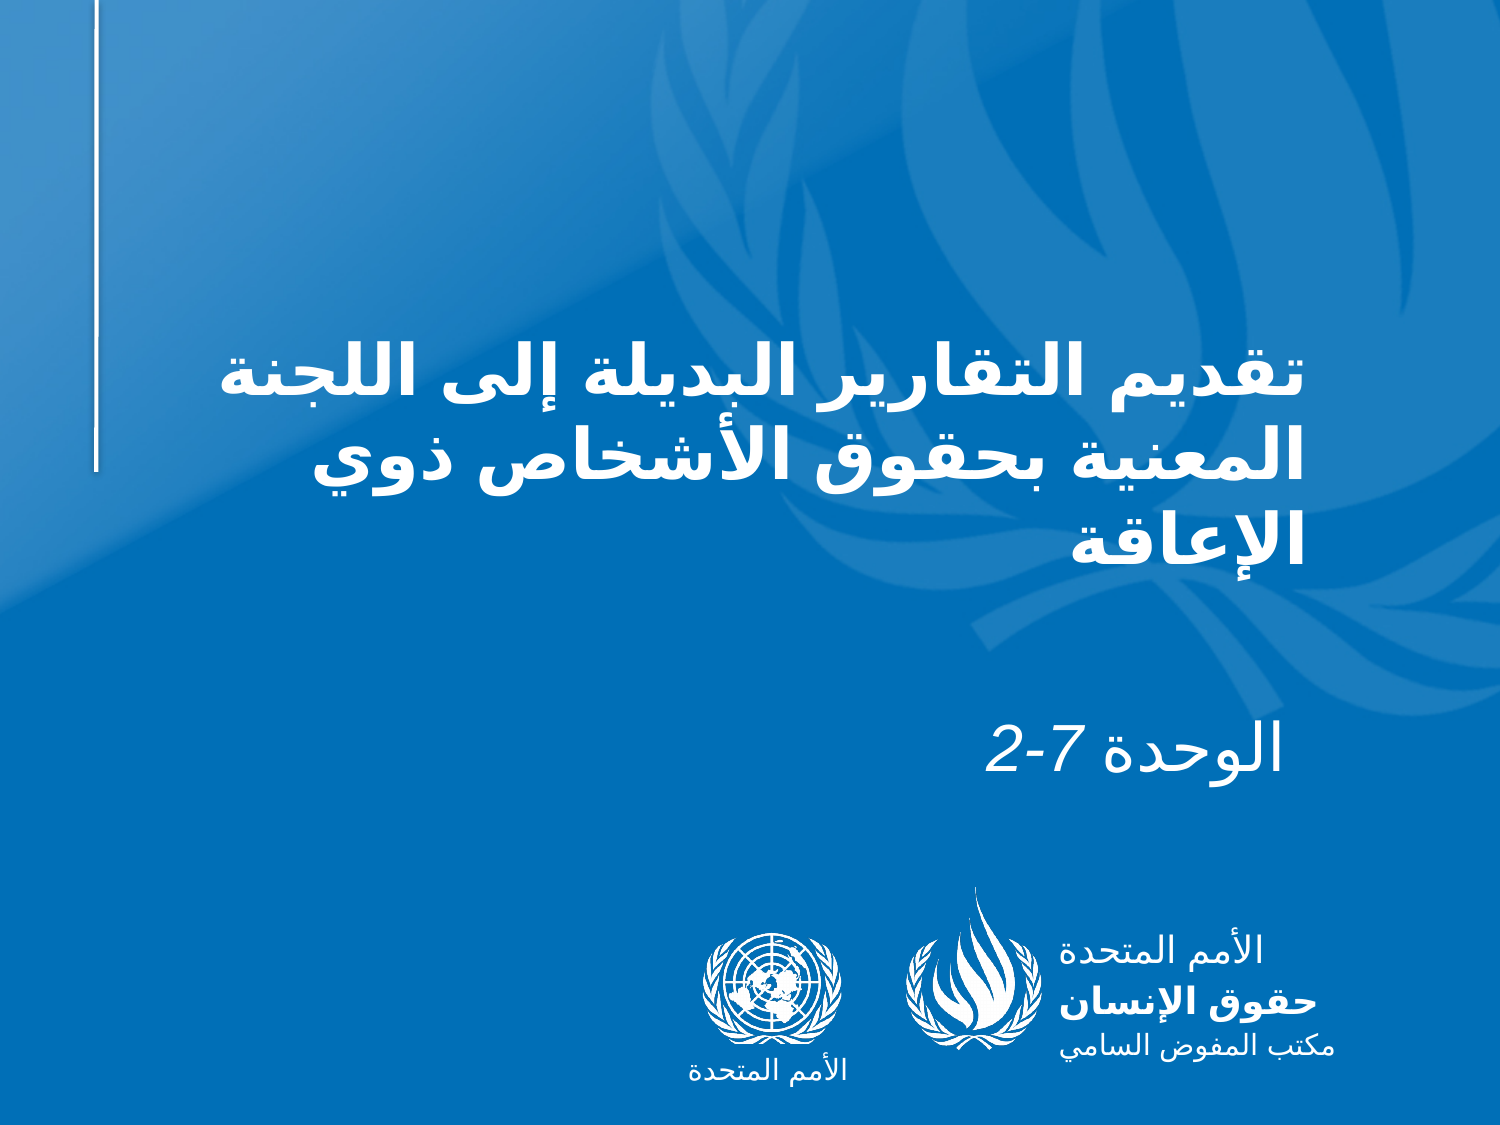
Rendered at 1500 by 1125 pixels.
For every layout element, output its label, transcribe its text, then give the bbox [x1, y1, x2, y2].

picture [0, 0, 1500, 1125]
subtitle الوحدة 7-2 [118, 696, 1302, 858]
text_box الأمم المتحدة [651, 1044, 885, 1087]
text_box الأمم المتحدة حقوق الإنسان مكتب المفوض السامي [1043, 918, 1415, 1085]
title تقديم التقارير البديلة إلى اللجنة المعنية بحقوق الأشخاص ذوي الإعاقة [118, 316, 1325, 506]
